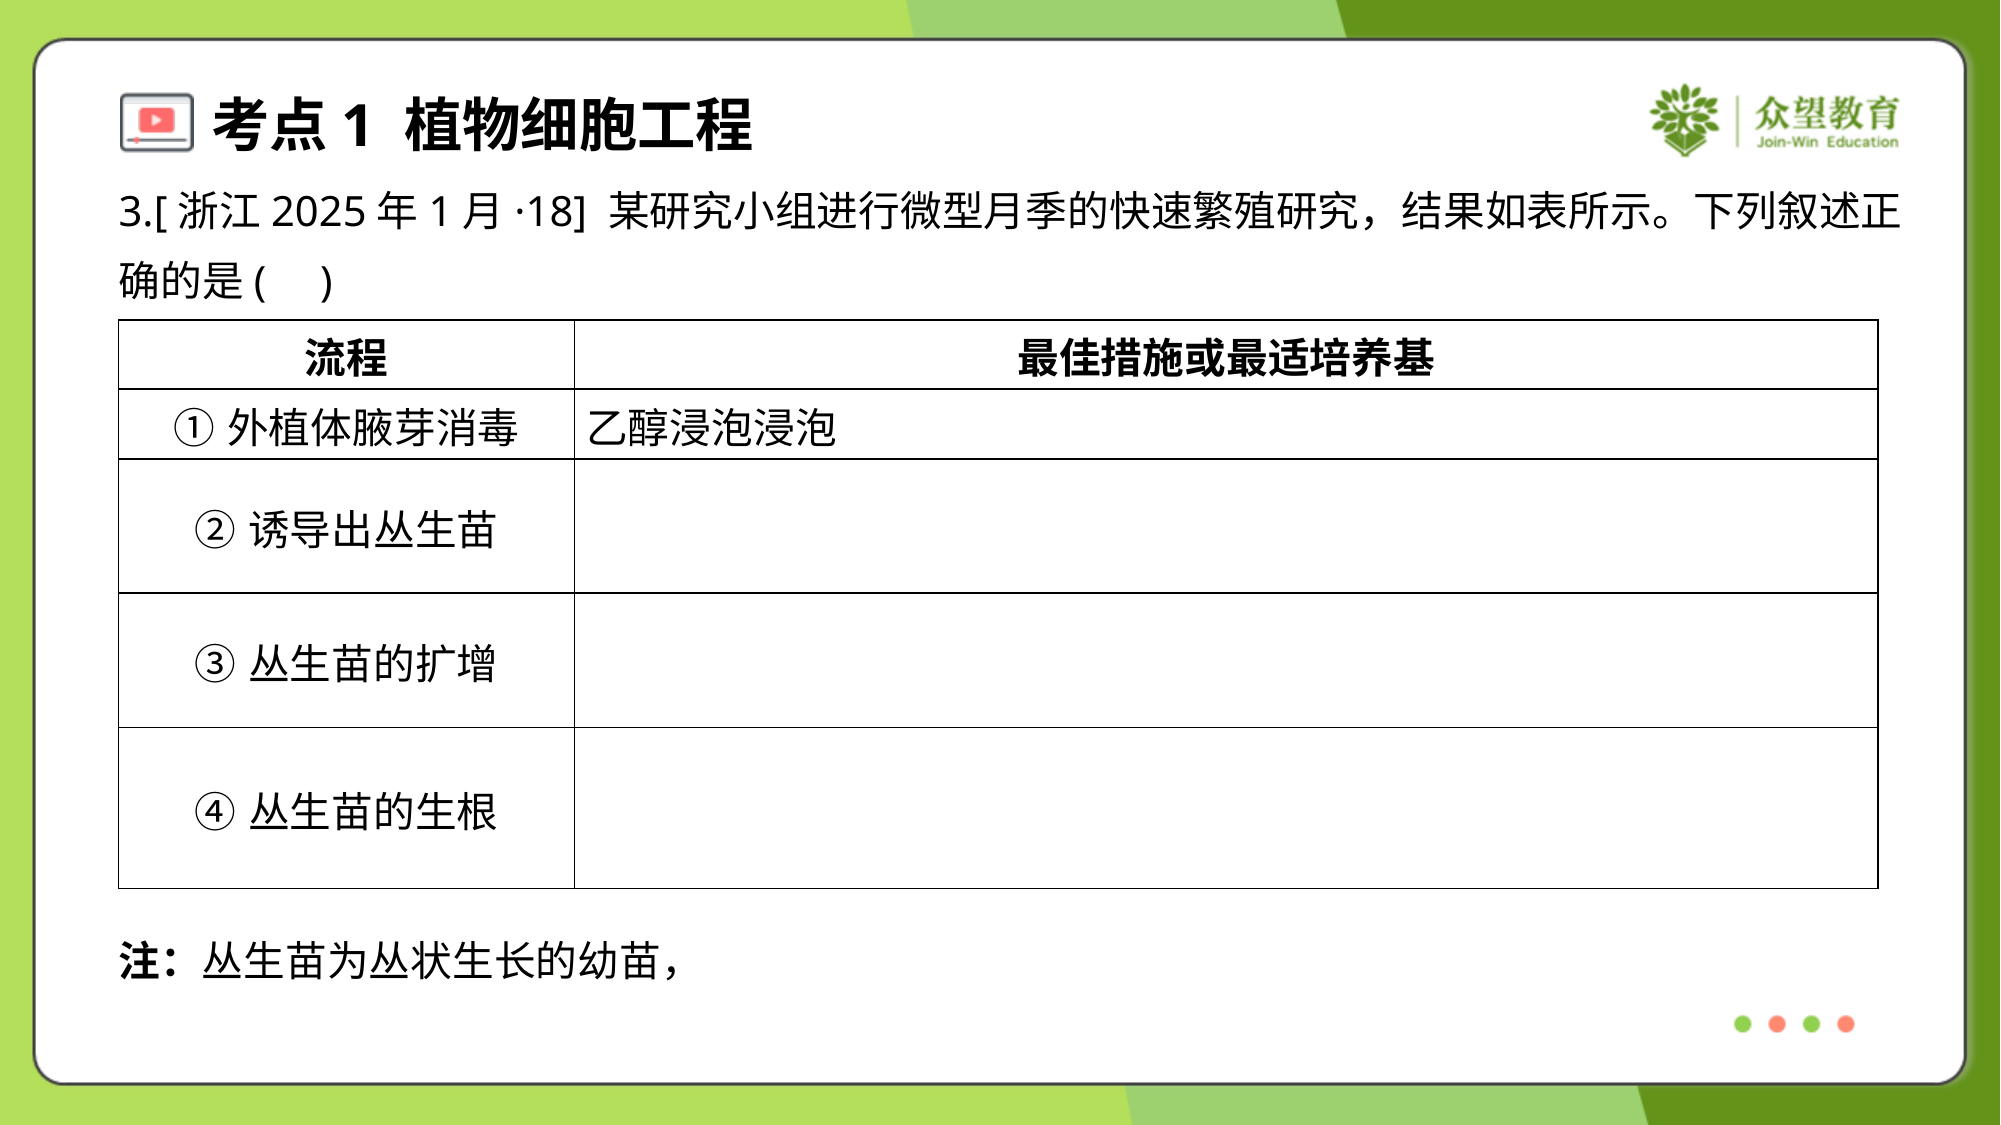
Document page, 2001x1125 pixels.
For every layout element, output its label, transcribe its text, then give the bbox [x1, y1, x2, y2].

text_box 3.[浙江2025年1月·18] 某研究小组进行微型月季的快速繁殖研究，结果如表所示。下列叙述正 确的是( ) [118, 159, 1883, 298]
picture [0, 0, 2000, 1125]
